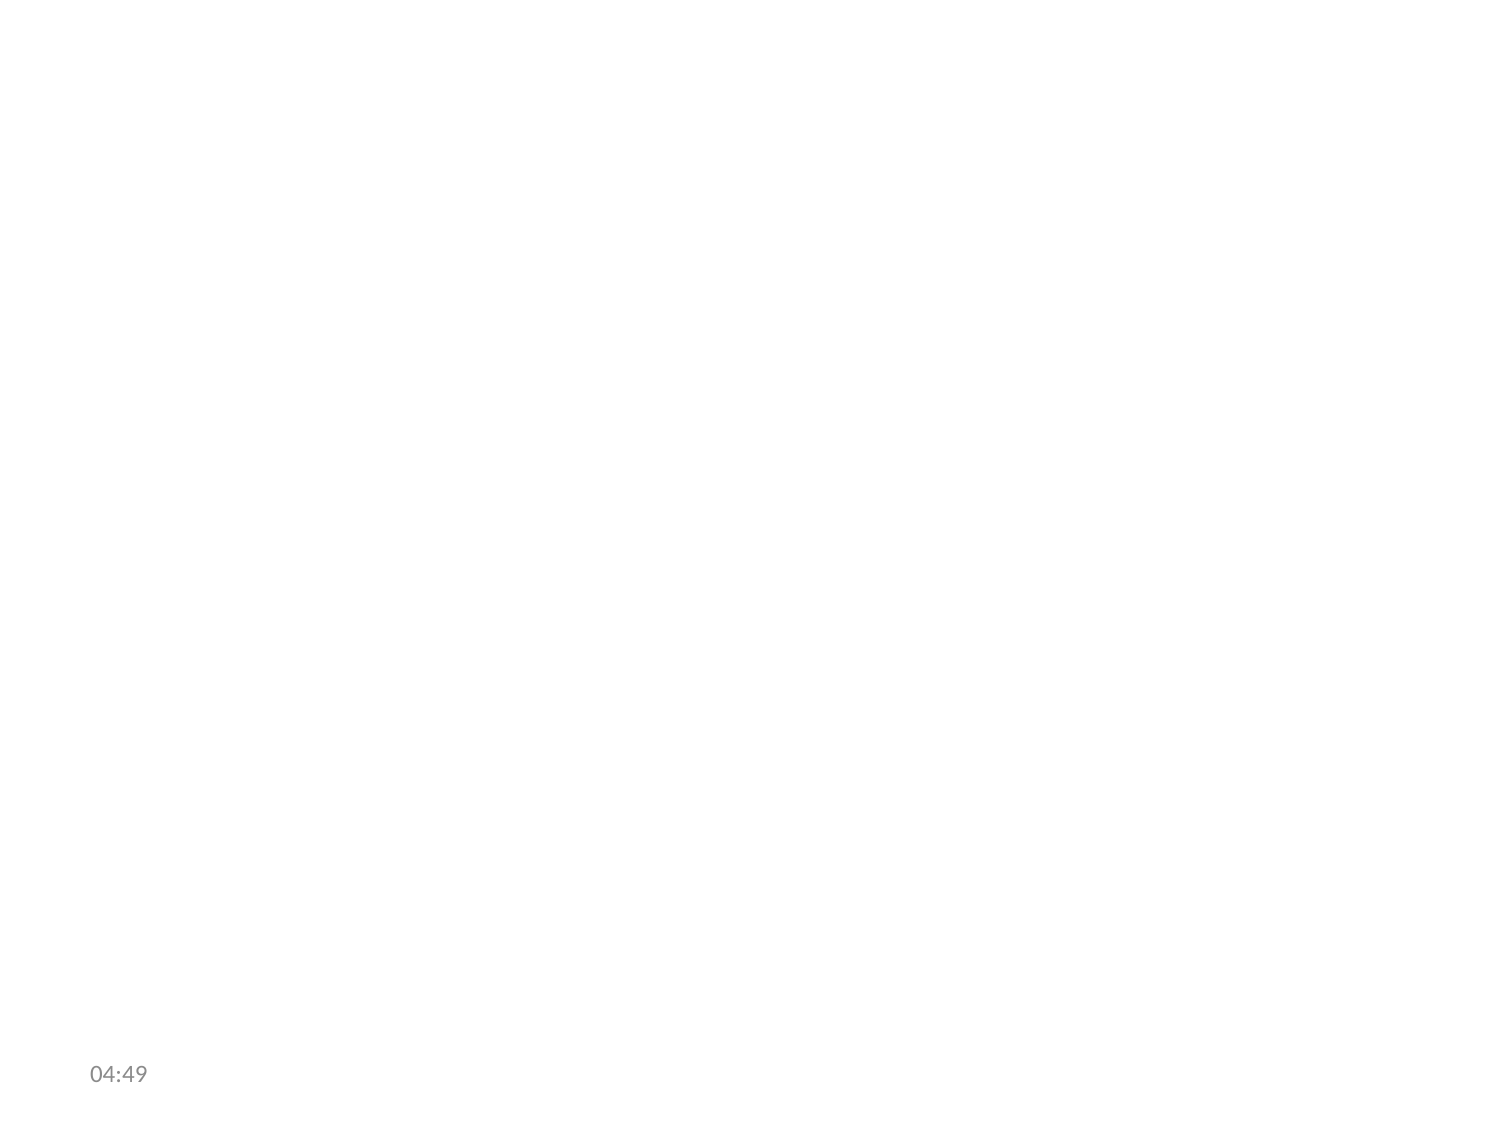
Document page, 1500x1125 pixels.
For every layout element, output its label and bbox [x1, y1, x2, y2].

slide_number [75, 1042, 425, 1103]
